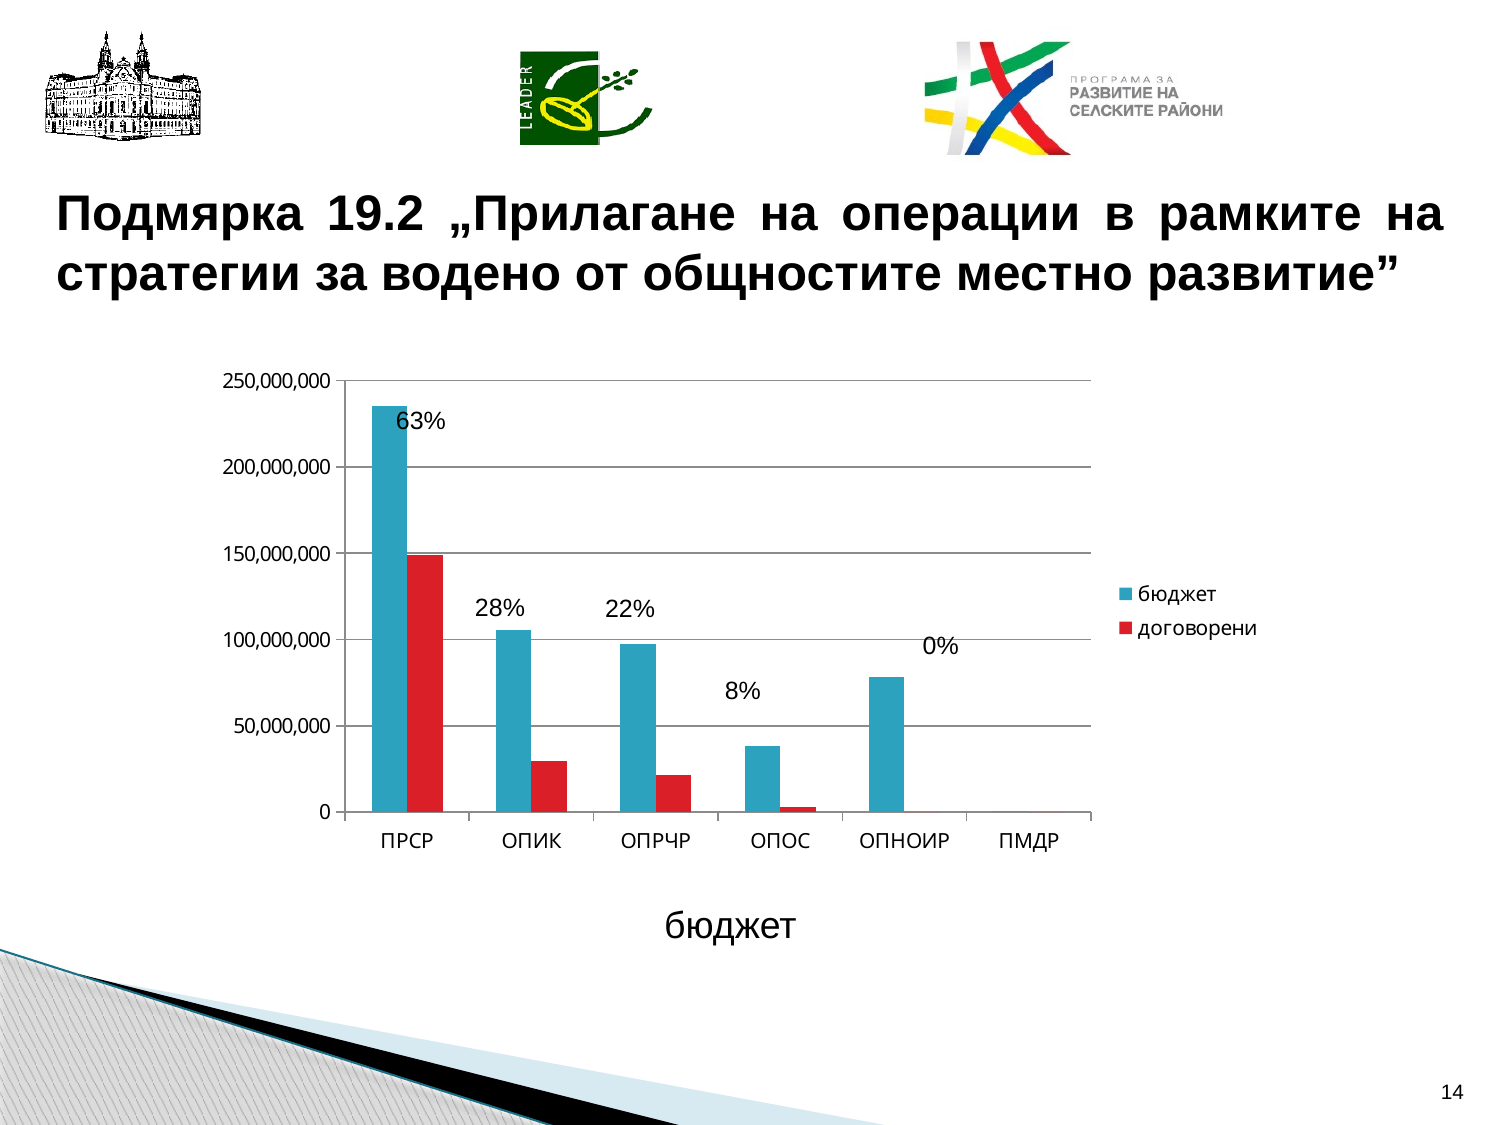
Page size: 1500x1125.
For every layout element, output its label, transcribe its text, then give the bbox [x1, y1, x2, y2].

slide_number 14 [1418, 1051, 1479, 1112]
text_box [200, 355, 1277, 866]
picture [520, 50, 656, 145]
text_box бюджет [649, 893, 812, 953]
text_box Подмярка 19.2 „Прилагане на операции в рамките на стратегии за водено от общностите местно развитие” [41, 172, 1459, 308]
picture [40, 27, 207, 144]
picture [909, 27, 1235, 167]
